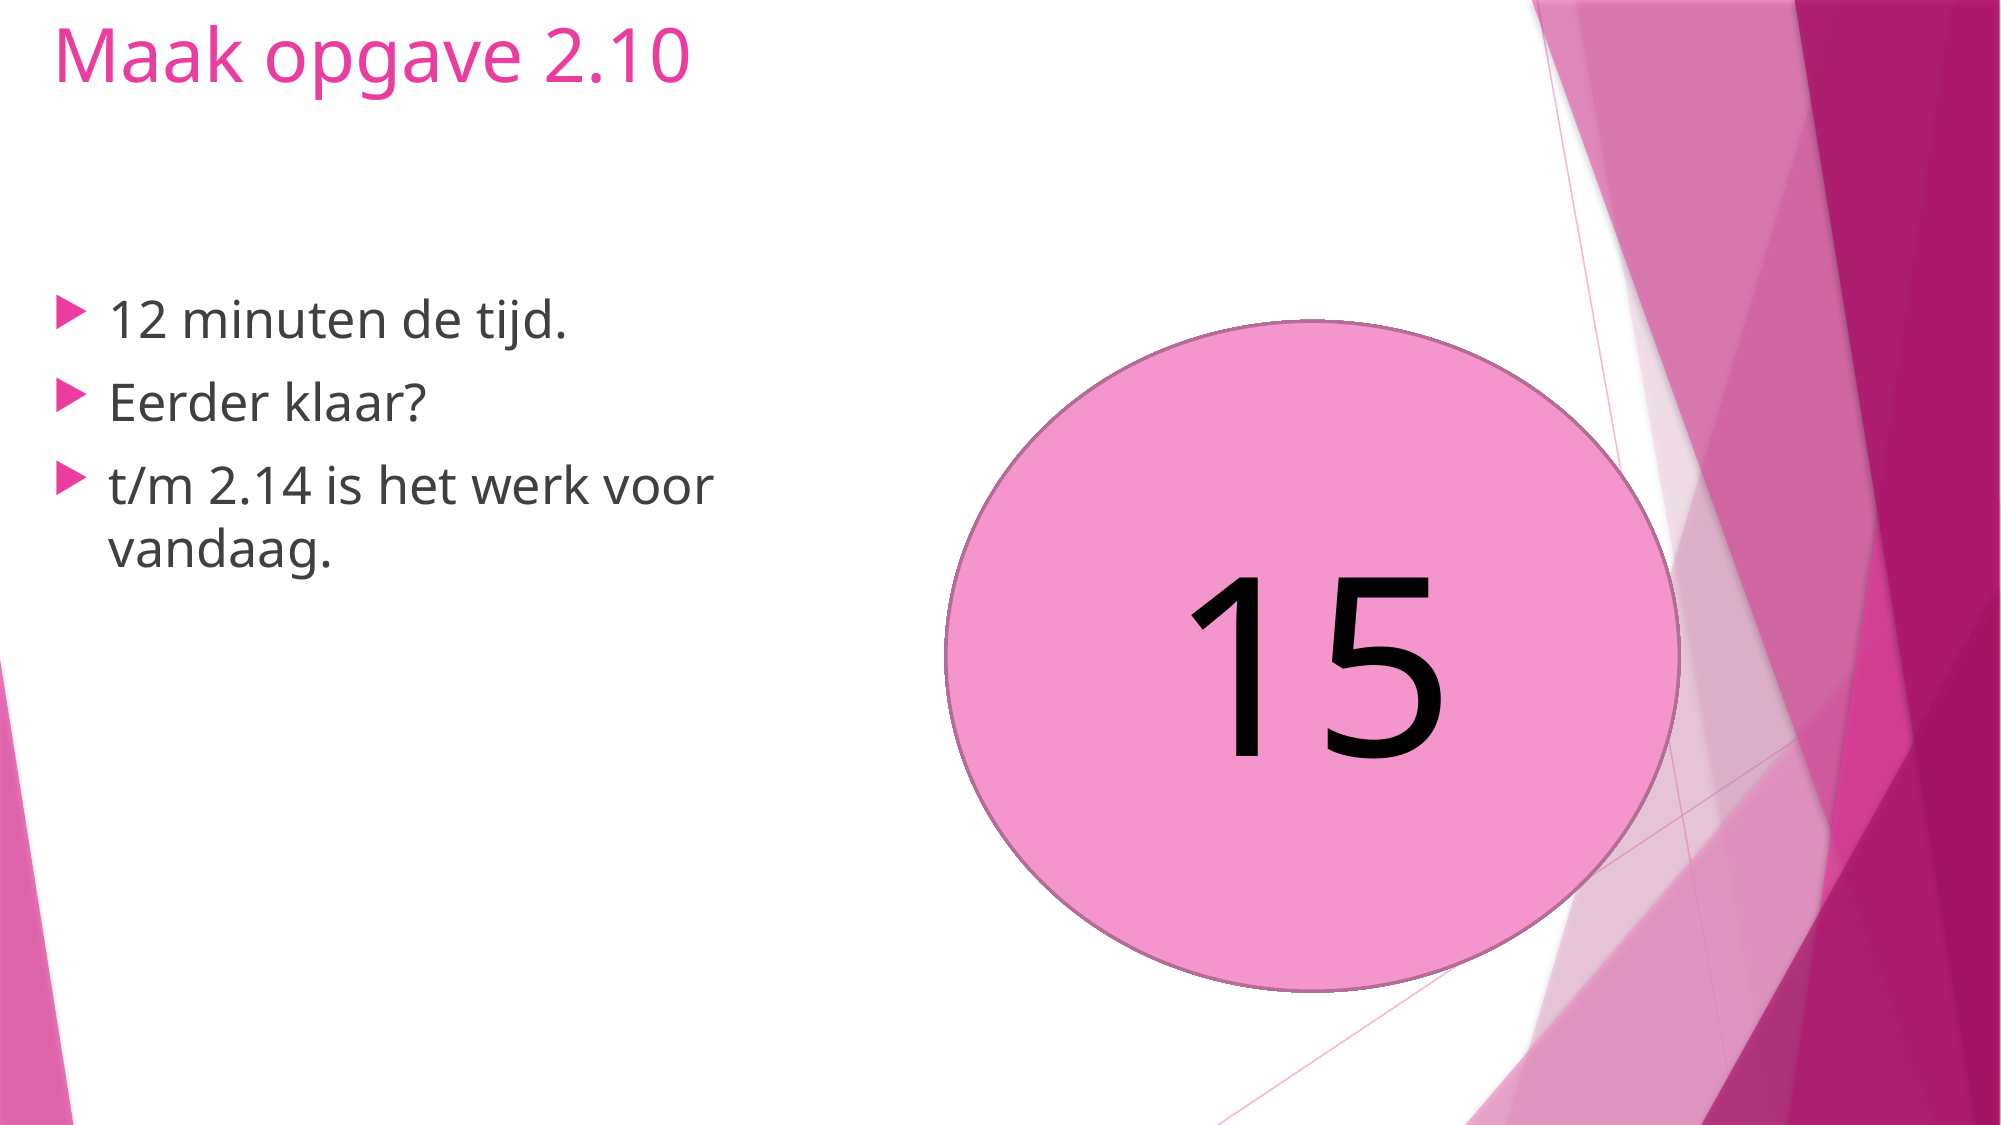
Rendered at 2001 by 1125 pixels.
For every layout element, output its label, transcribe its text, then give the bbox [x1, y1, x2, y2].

title Maak opgave 2.10 [37, 0, 1494, 260]
list 12 minuten de tijd. Eerder klaar? t/m 2.14 is het werk voor vandaag. [37, 278, 818, 1013]
text_box 15 [944, 319, 1681, 993]
